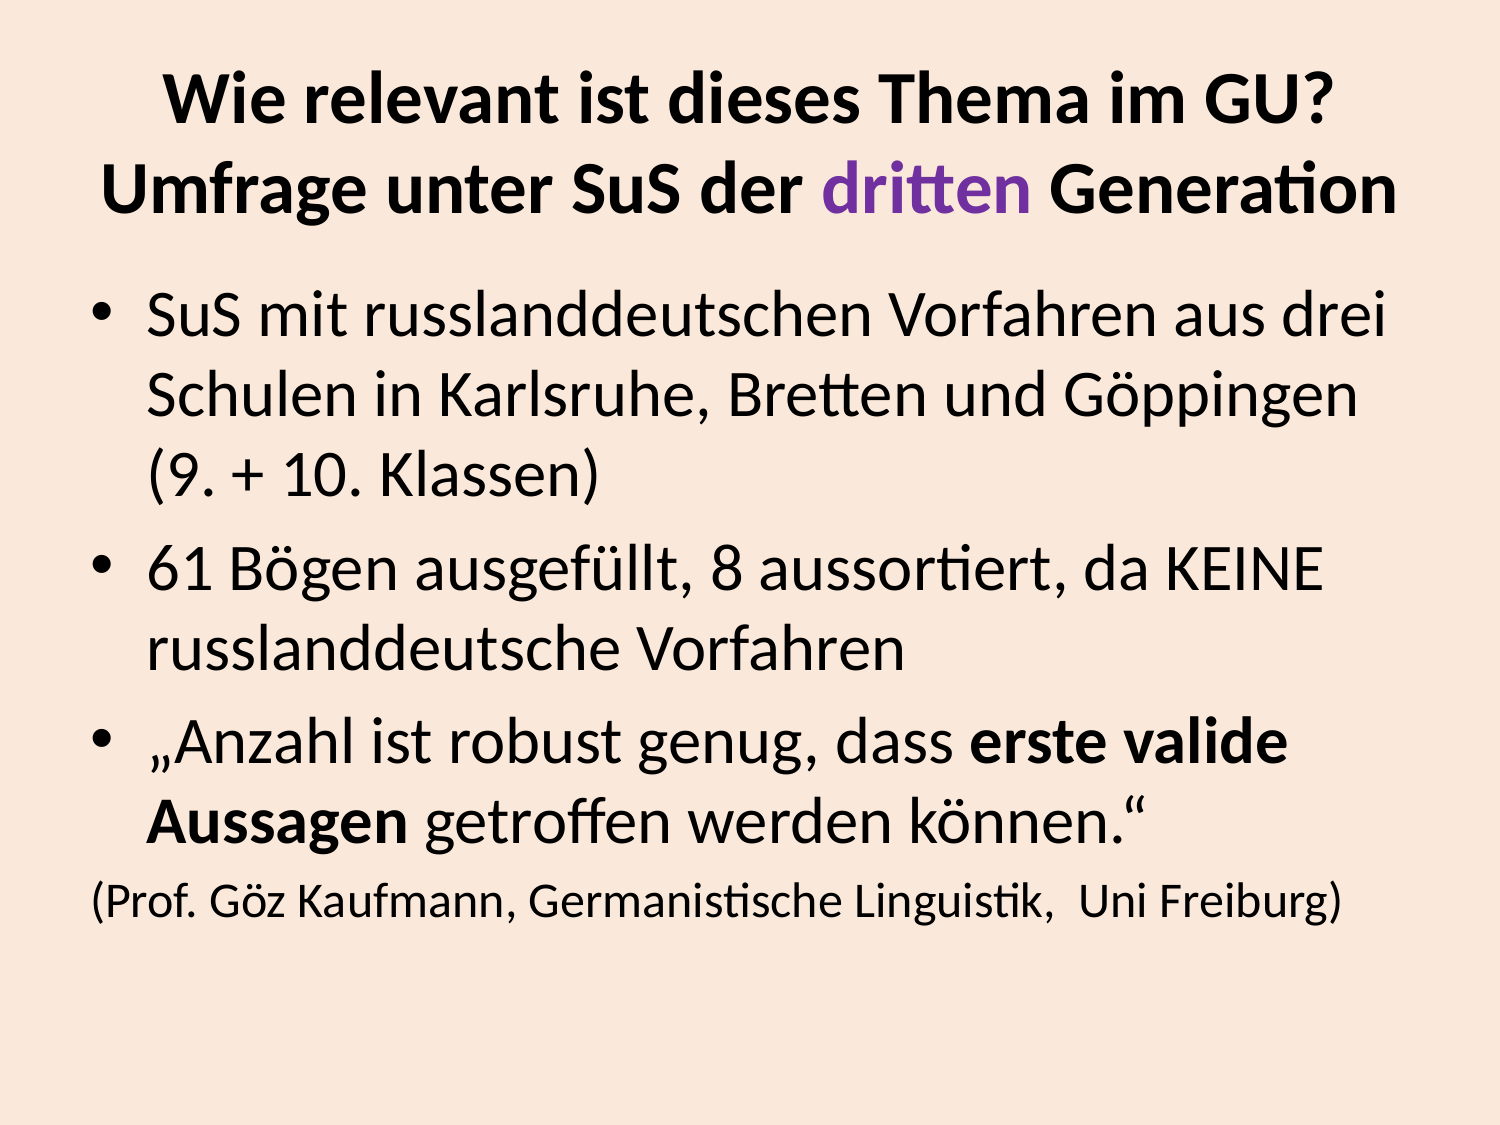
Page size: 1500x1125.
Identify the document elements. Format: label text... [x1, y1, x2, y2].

list SuS mit russlanddeutschen Vorfahren aus drei Schulen in Karlsruhe, Bretten und Göppingen (9. + 10. Klassen) 61 Bögen ausgefüllt, 8 aussortiert, da KEINE russlanddeutsche Vorfahren „Anzahl ist robust genug, dass erste valide Aussagen getroffen werden können.“ (Prof. Göz Kaufmann, Germanistische Linguistik, Uni Freiburg) [75, 262, 1425, 1005]
title Wie relevant ist dieses Thema im GU? Umfrage unter SuS der dritten Generation [75, 45, 1425, 233]
